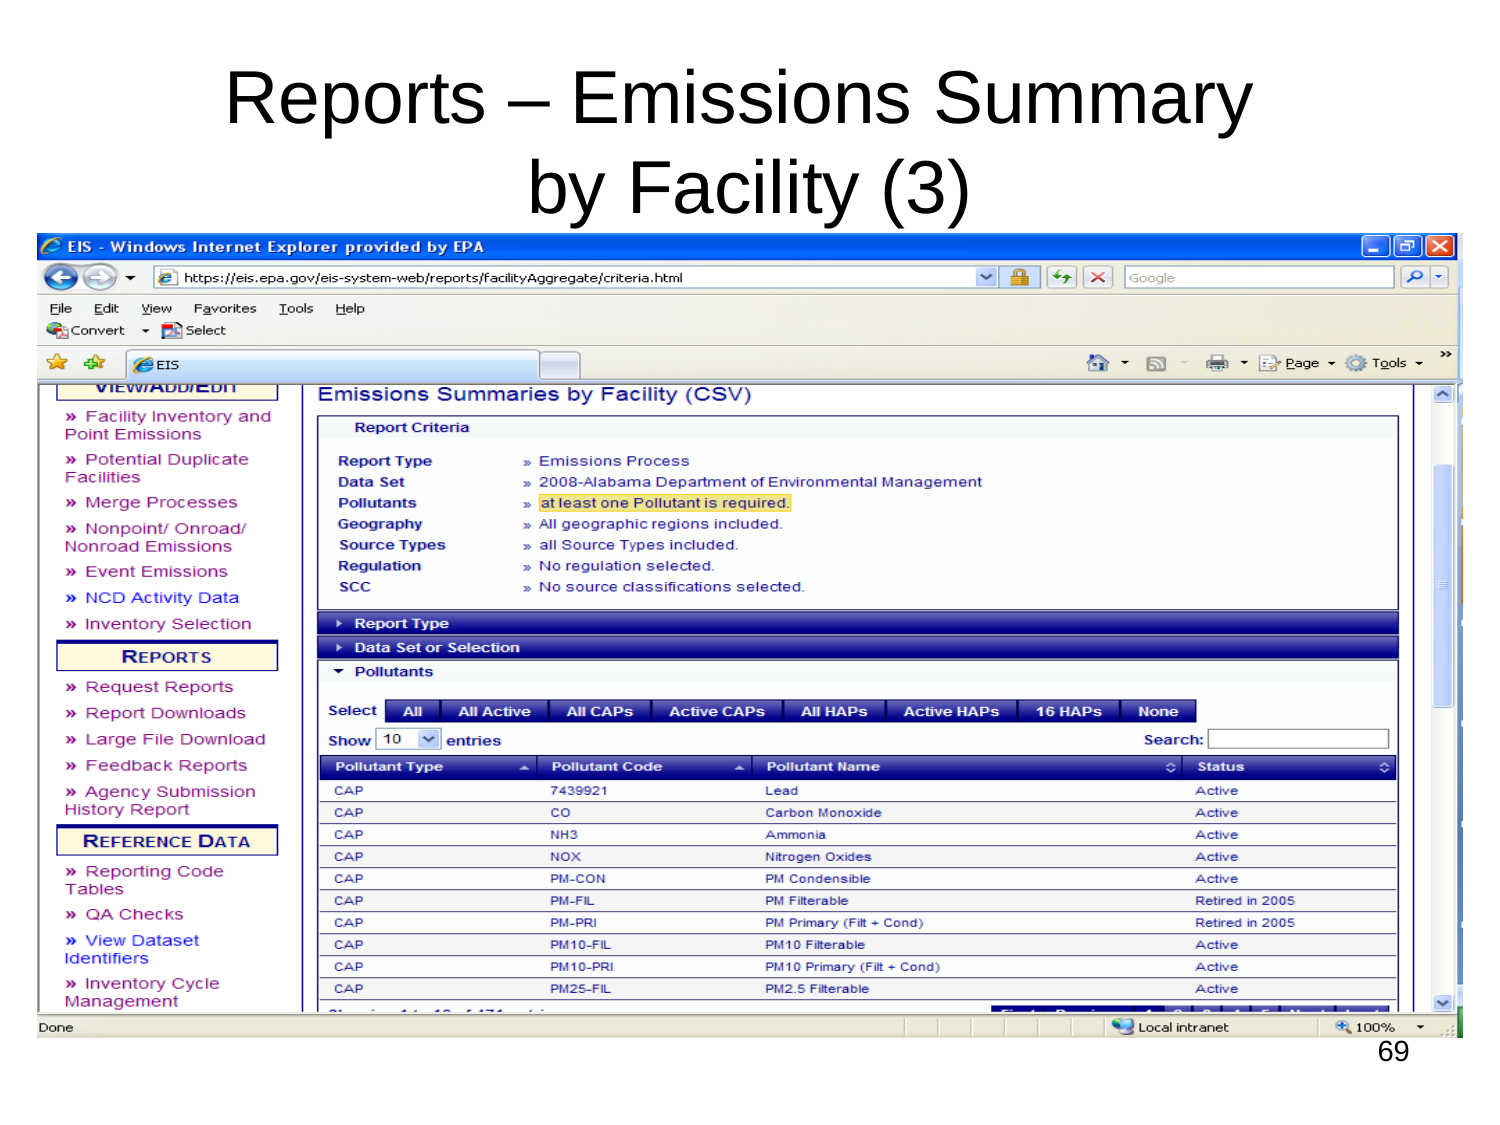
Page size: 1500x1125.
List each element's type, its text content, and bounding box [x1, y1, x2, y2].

slide_number 69 [1074, 1046, 1426, 1103]
title Reports – Emissions Summary by Facility (3) [74, 44, 1426, 231]
picture [37, 232, 1463, 1038]
